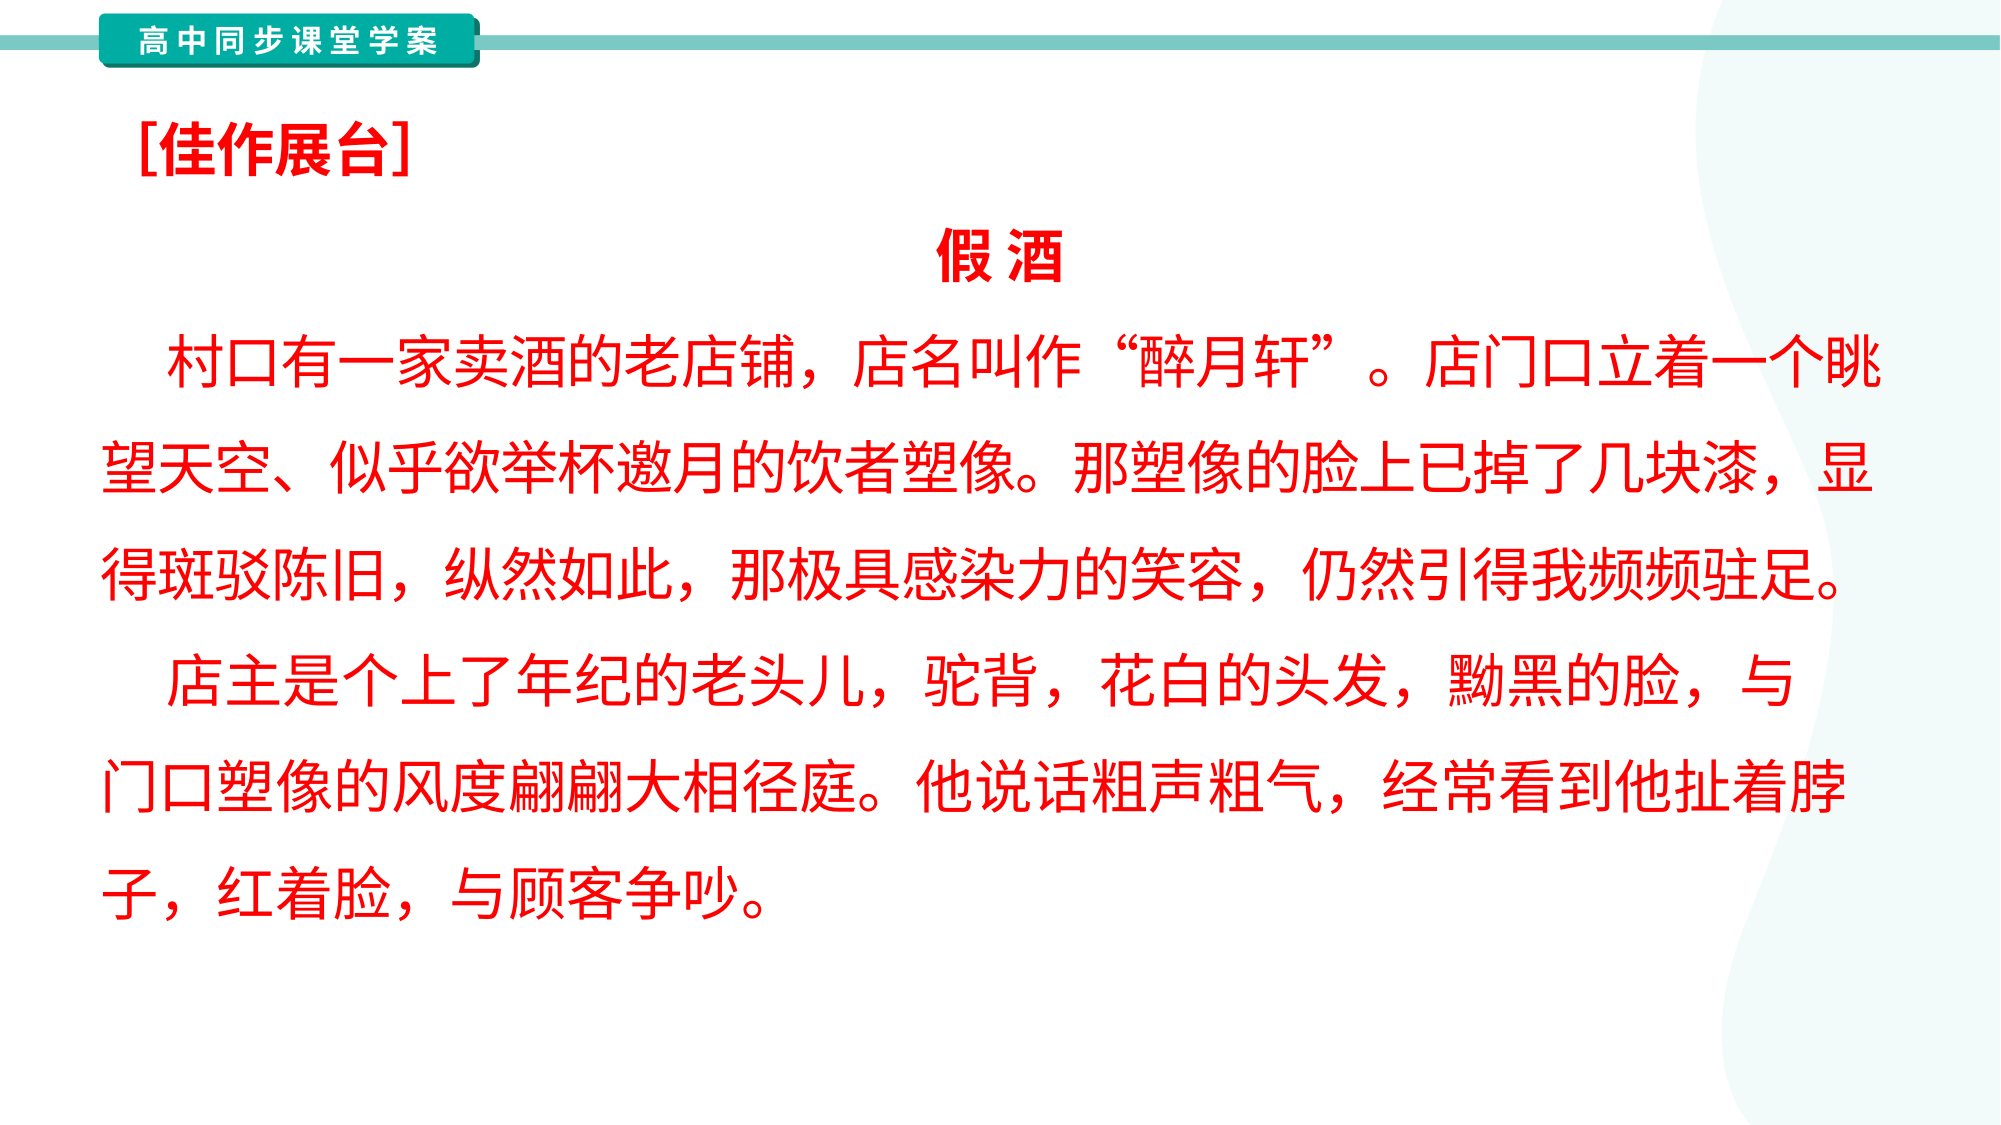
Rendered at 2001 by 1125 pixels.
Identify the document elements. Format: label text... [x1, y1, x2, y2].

text_box ［佳作展台］ 假 酒 村口有一家卖酒的老店铺，店名叫作“醉月轩”。店门口立着一个眺 望天空、似乎欲举杯邀月的饮者塑像。那塑像的脸上已掉了几块漆，显 得斑驳陈旧，纵然如此，那极具感染力的笑容，仍然引得我频频驻足。 店主是个上了年纪的老头儿，驼背，花白的头发，黝黑的脸，与 门口塑像的风度翩翩大相径庭。他说话粗声粗气，经常看到他扯着脖 子，红着脸，与顾客争吵。 [100, 76, 1899, 927]
picture [0, 0, 2000, 1125]
